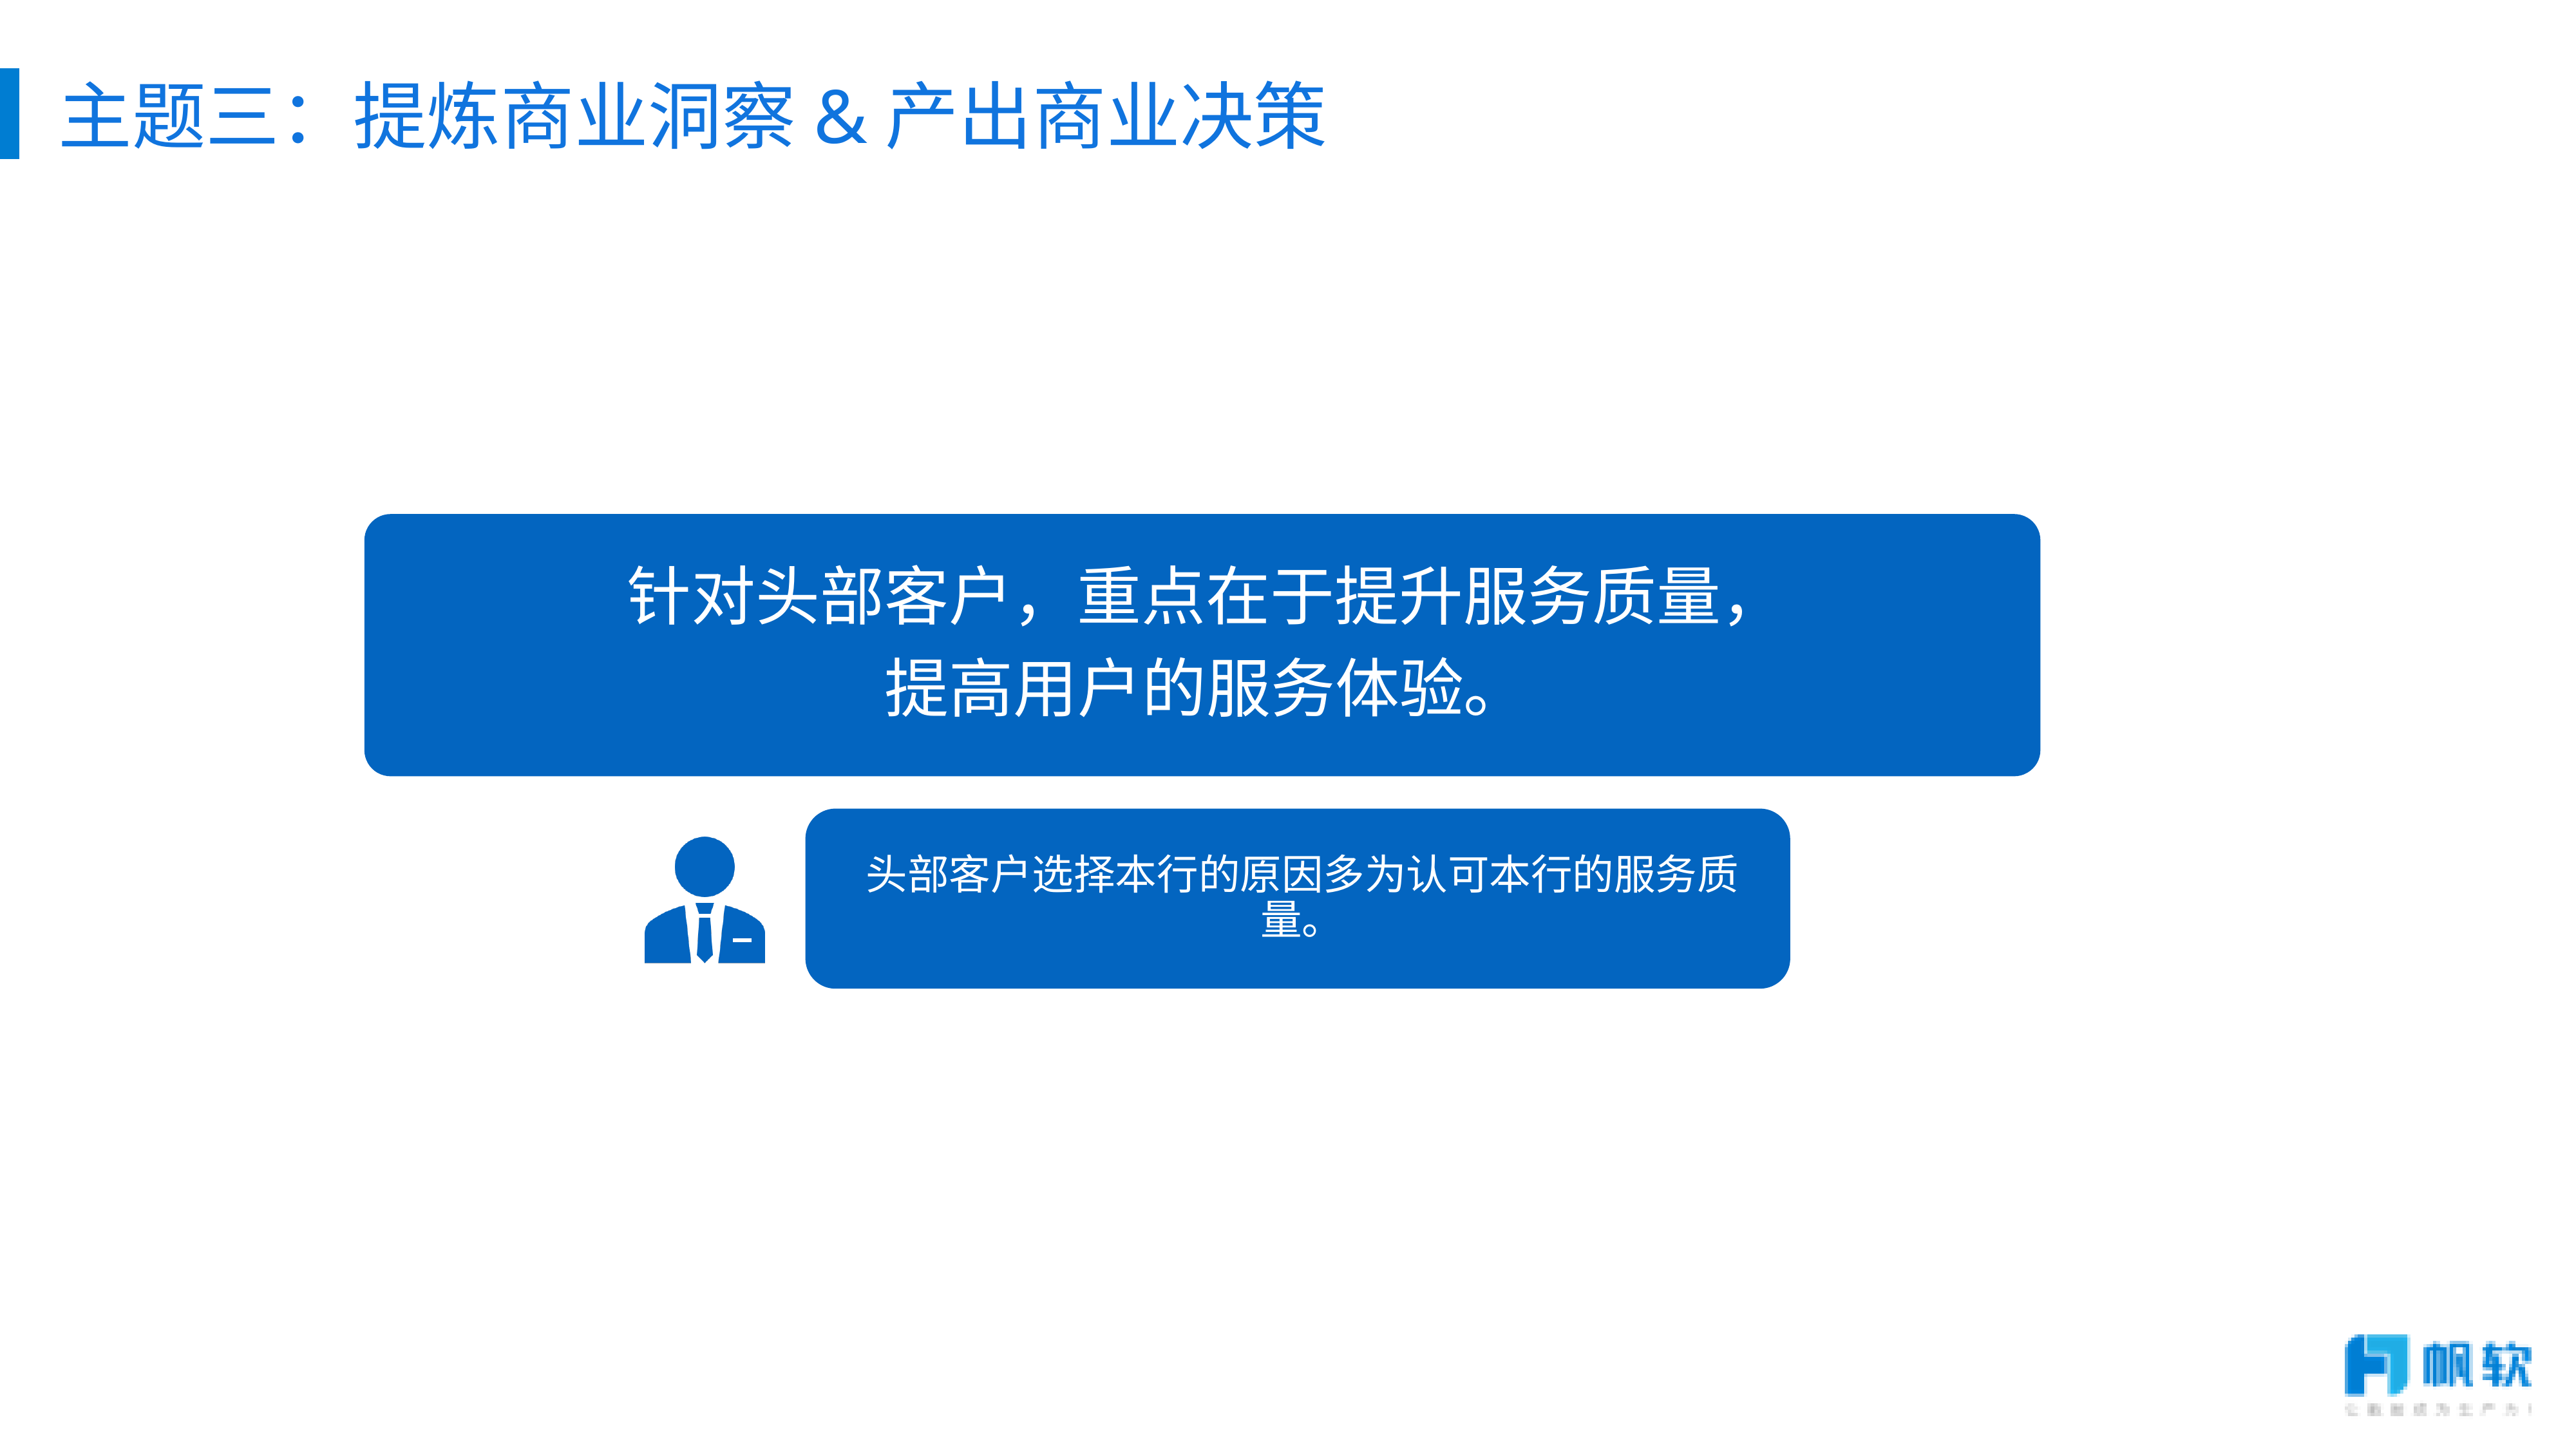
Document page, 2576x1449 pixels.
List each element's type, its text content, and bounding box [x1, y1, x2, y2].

picture [2341, 1327, 2535, 1423]
picture [0, 68, 19, 159]
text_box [364, 237, 2041, 1265]
text_box 主题三：提炼商业洞察&产出商业决策 [53, 64, 1333, 164]
